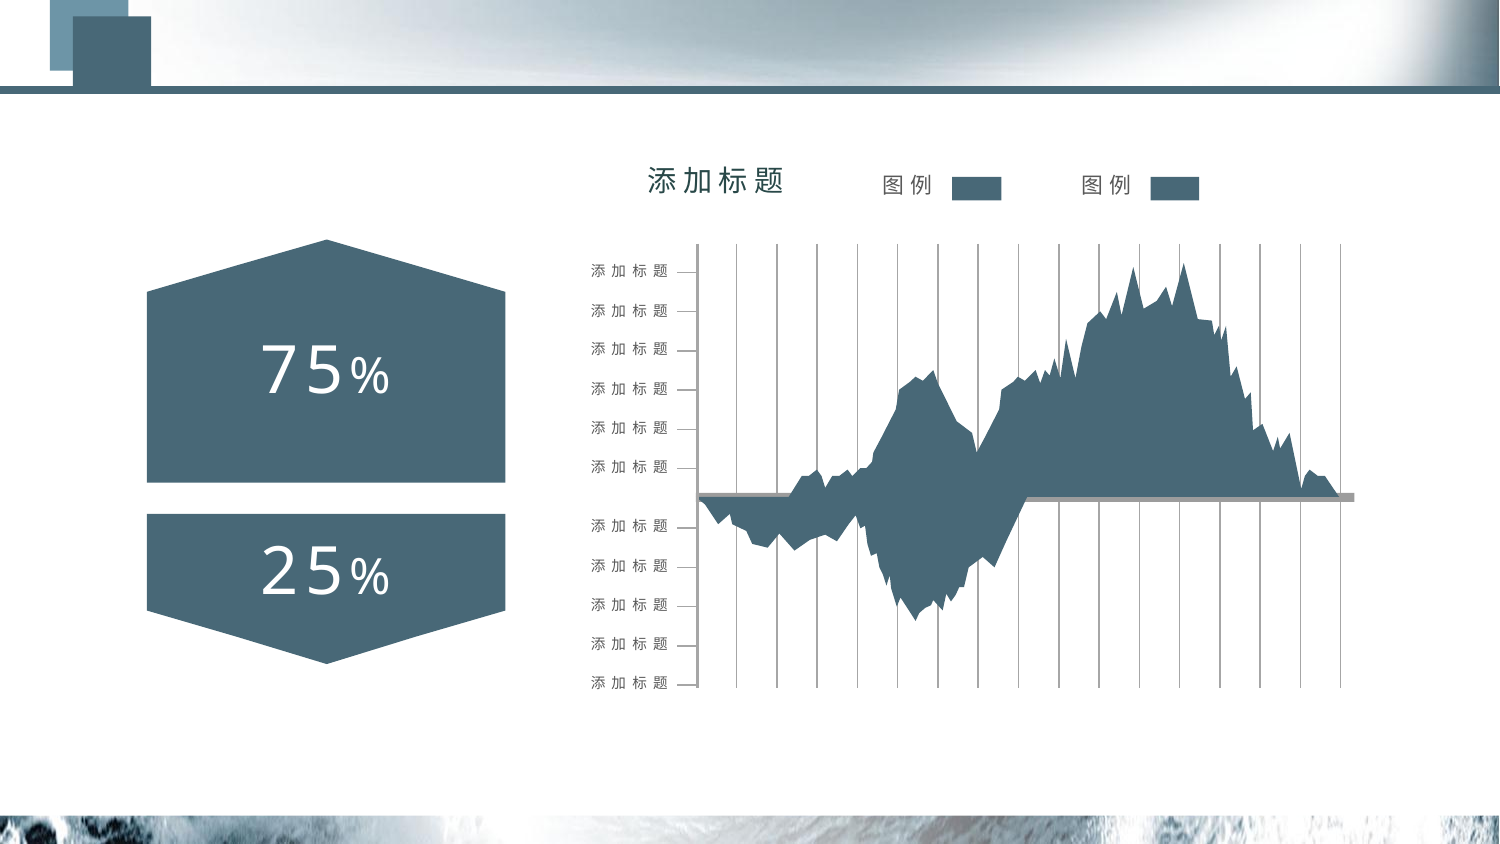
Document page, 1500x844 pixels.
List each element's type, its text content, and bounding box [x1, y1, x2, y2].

picture [0, 0, 1500, 94]
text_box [571, 243, 1355, 700]
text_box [863, 164, 1002, 207]
text_box 添加标题 [633, 155, 799, 205]
picture [0, 816, 1500, 844]
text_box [146, 239, 506, 483]
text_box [146, 513, 506, 665]
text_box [1062, 164, 1200, 207]
